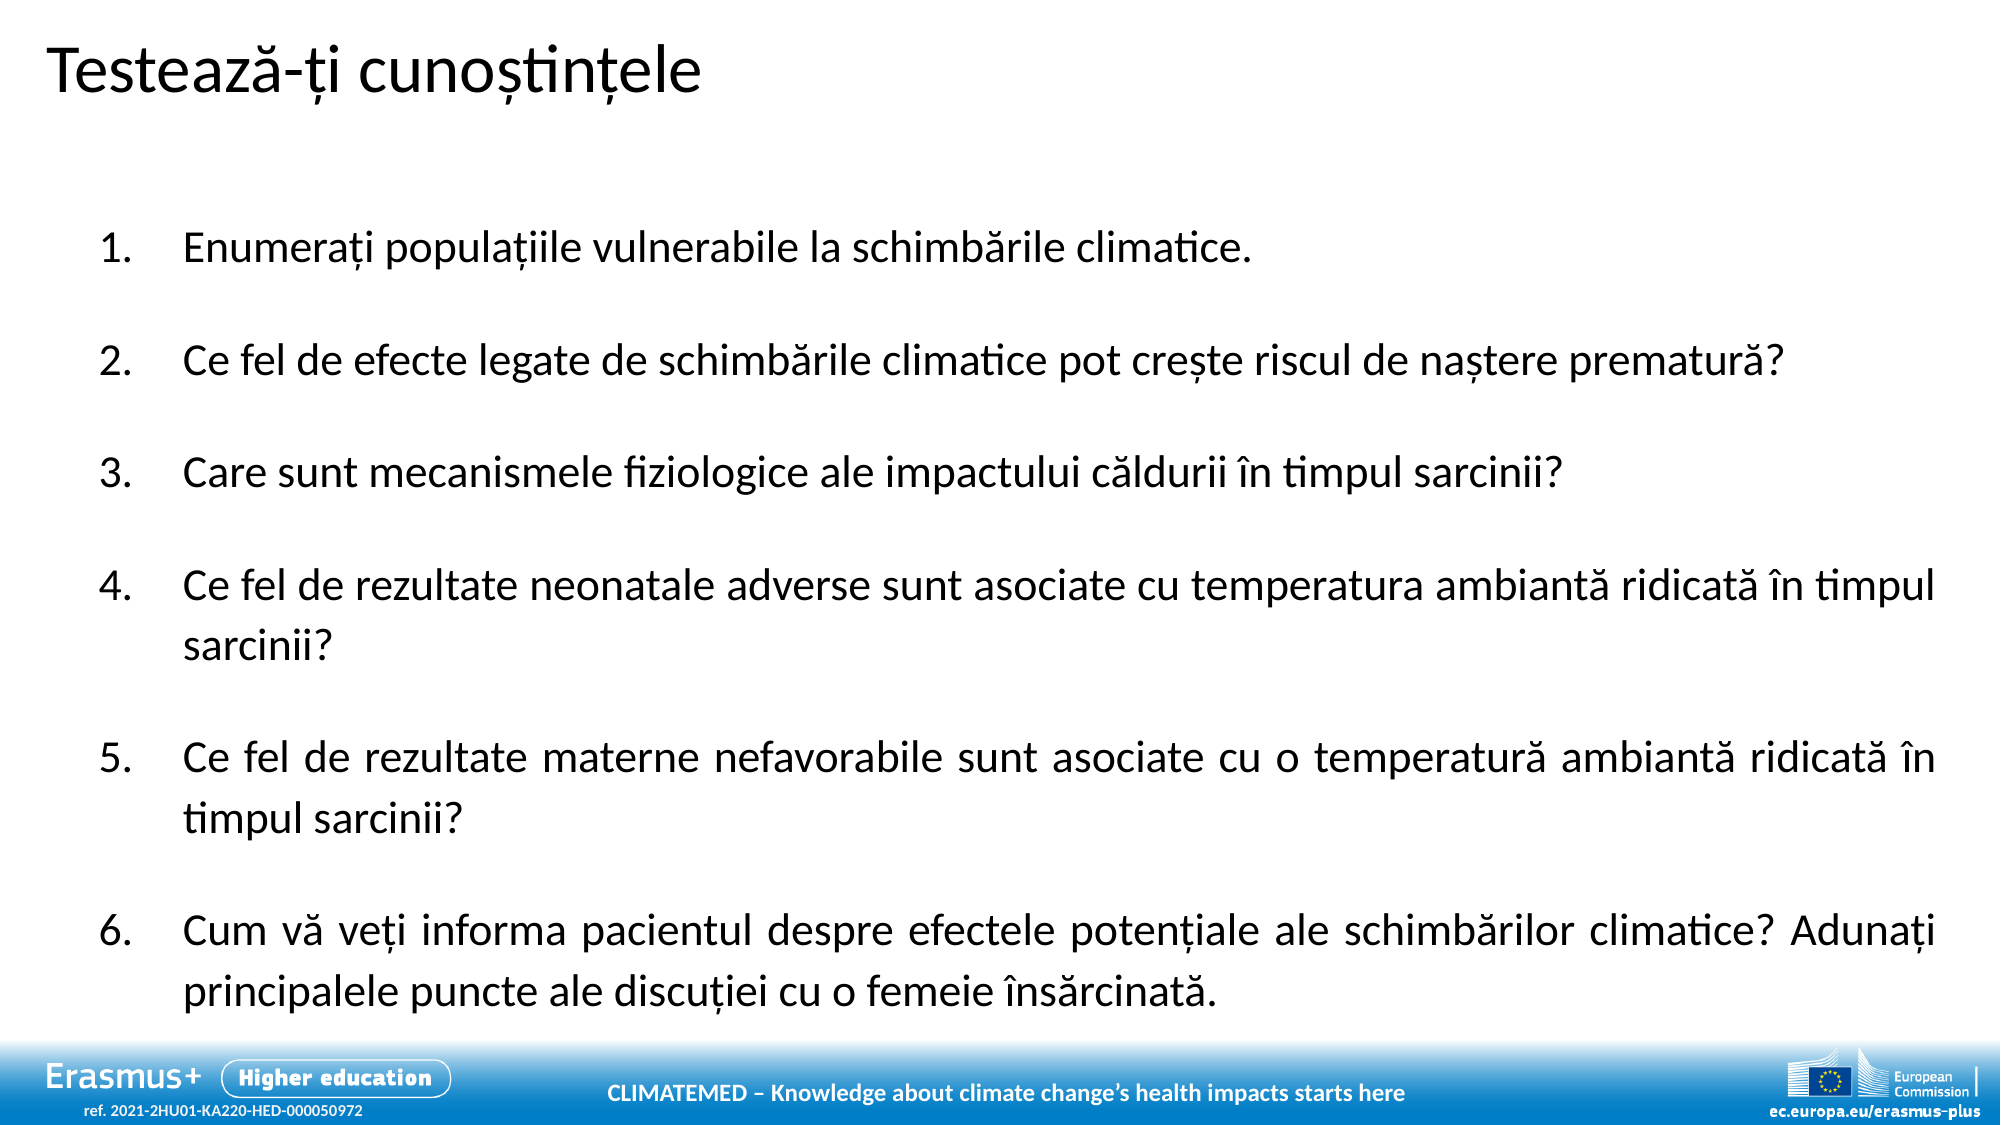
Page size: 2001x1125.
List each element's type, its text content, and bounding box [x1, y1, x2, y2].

list Enumerați populațiile vulnerabile la schimbările climatice. Ce fel de efecte legate de schimbările climatice pot crește riscul de naștere prematură? Care sunt mecanismele fiziologice ale impactului căldurii în timpul sarcinii? Ce fel de rezultate neonatale adverse sunt asociate cu temperatura ambiantă ridicată în timpul sarcinii? Ce fel de rezultate materne nefavorabile sunt asociate cu o temperatură ambiantă ridicată în timpul sarcinii? Cum vă veți informa pacientul despre efectele potențiale ale schimbărilor climatice? Adunați principalele puncte ale discuției cu o femeie însărcinată. [83, 203, 1953, 1035]
title Testează-ți cunoștințele [31, 25, 1984, 116]
picture [0, 899, 2000, 1125]
